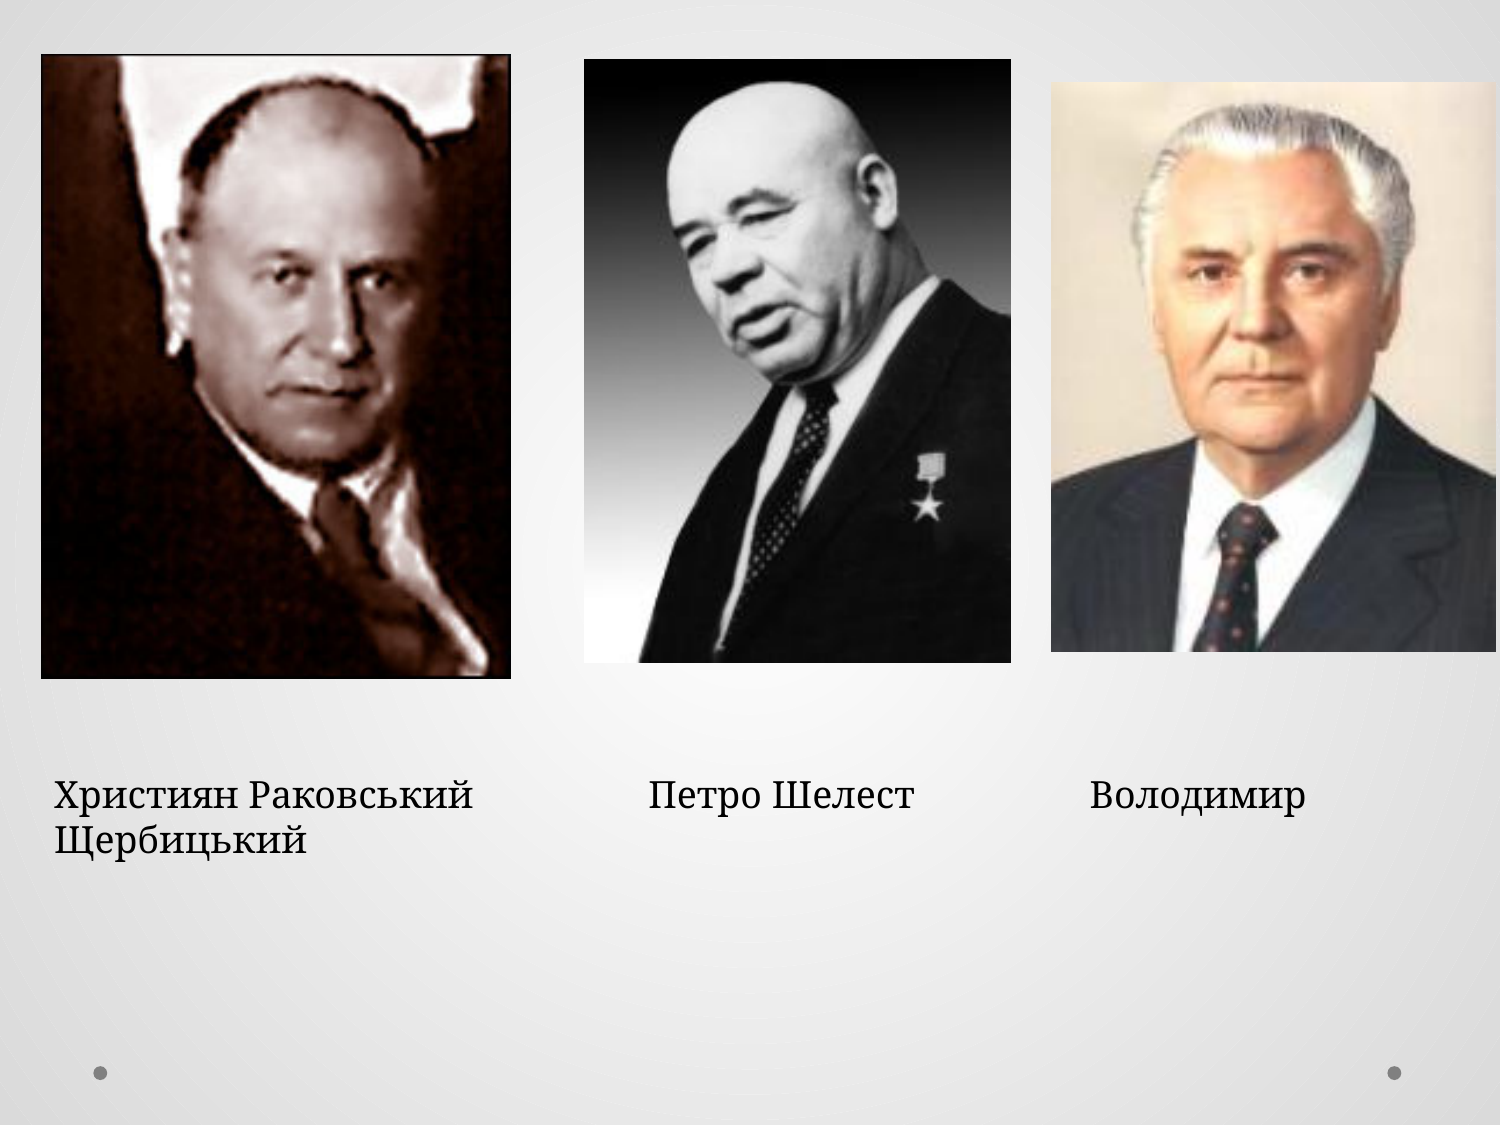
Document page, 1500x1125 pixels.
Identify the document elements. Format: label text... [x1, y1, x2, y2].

picture [1051, 81, 1496, 652]
picture [40, 54, 511, 680]
text_box Християн Раковський Петро Шелест Володимир Щербицький [39, 763, 1496, 868]
picture [584, 59, 1012, 663]
